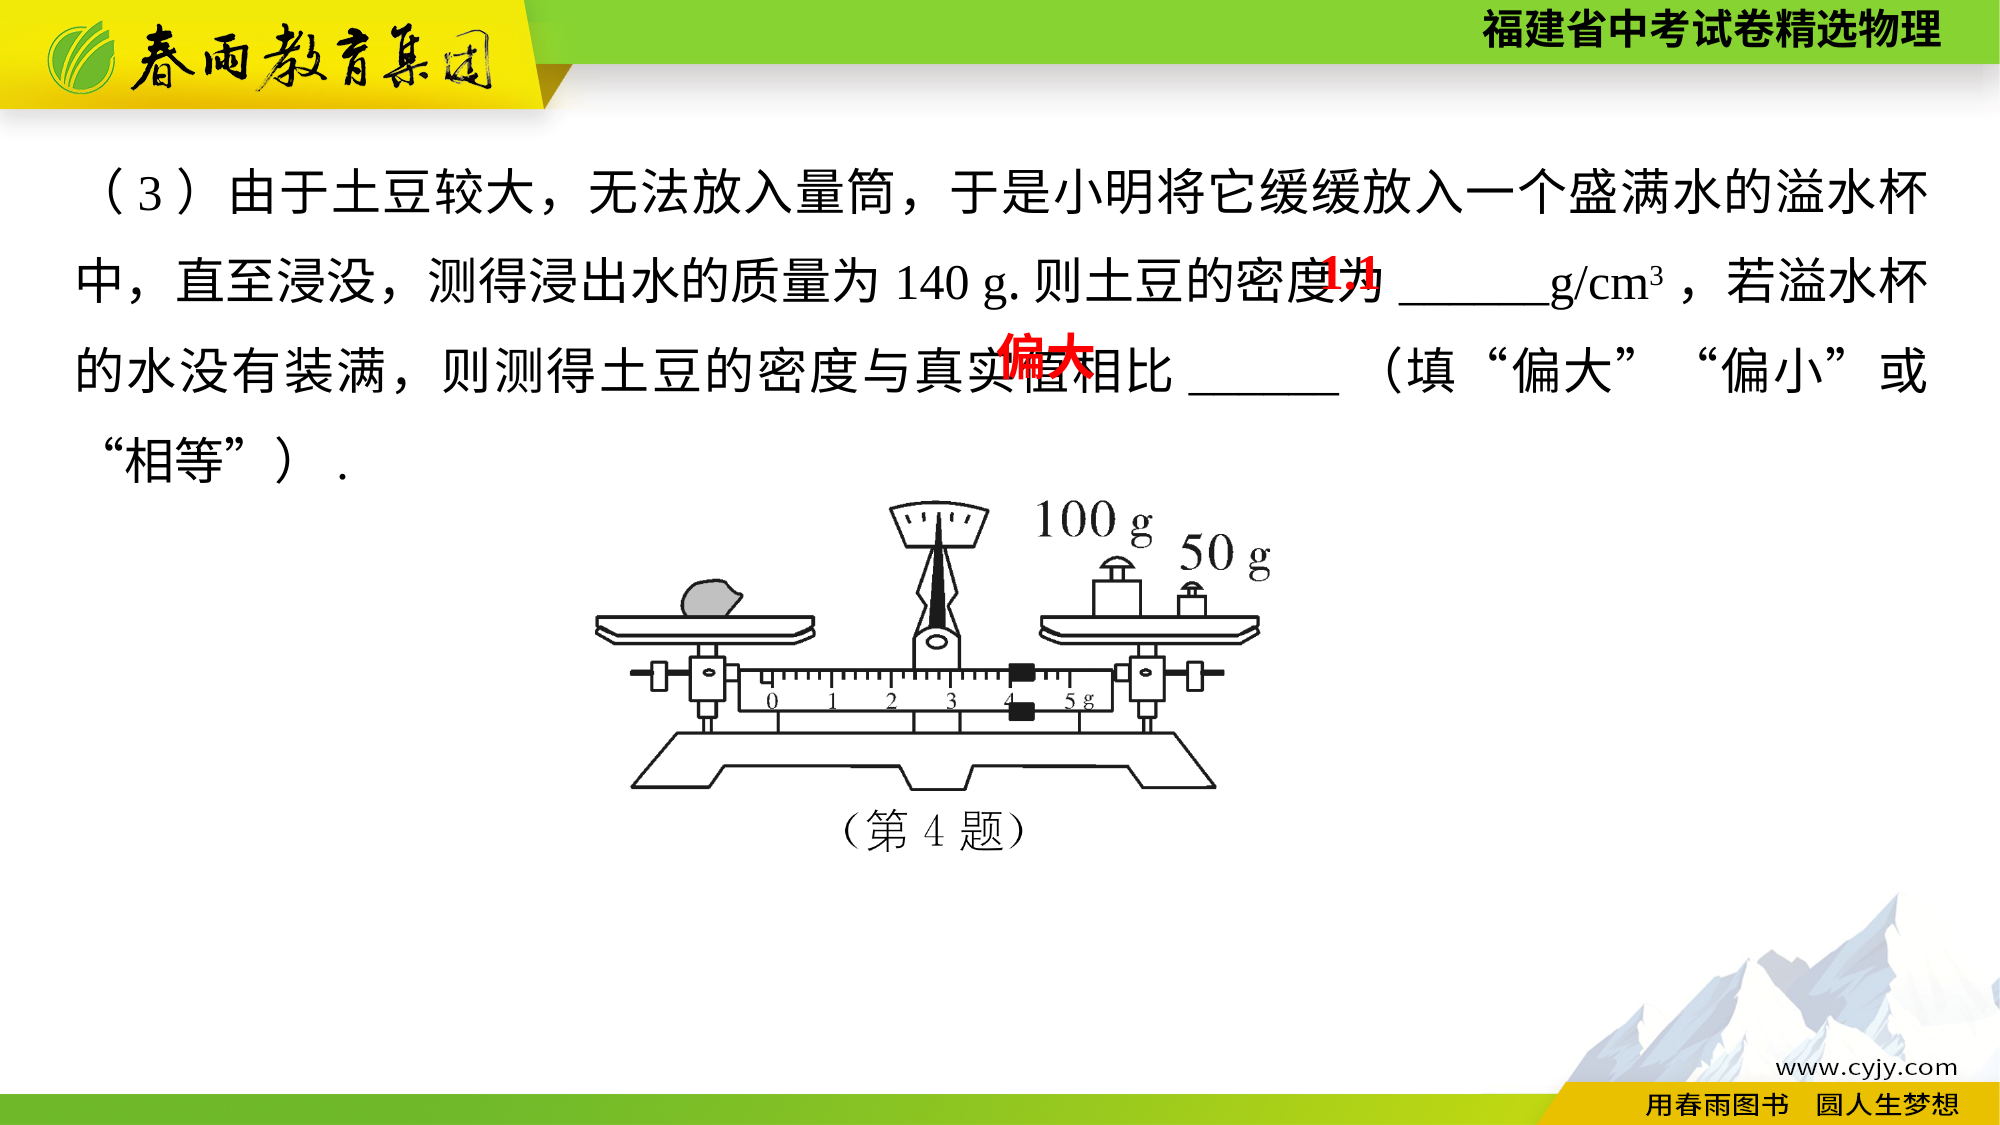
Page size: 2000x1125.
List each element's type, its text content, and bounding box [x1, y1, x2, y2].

text_box 1.1 [1303, 231, 1397, 307]
list （3）由于土豆较大，无法放入量筒，于是小明将它缓缓放入一个盛满水的溢水杯中，直至浸没，测得浸出水的质量为140 g.则土豆的密度为______g/cm3，若溢水杯的水没有装满，则测得土豆的密度与真实值相比______（填“偏大”“偏小”或“相等”）. [59, 122, 1944, 411]
text_box 偏大 [981, 318, 1162, 393]
picture [0, 0, 2000, 1125]
